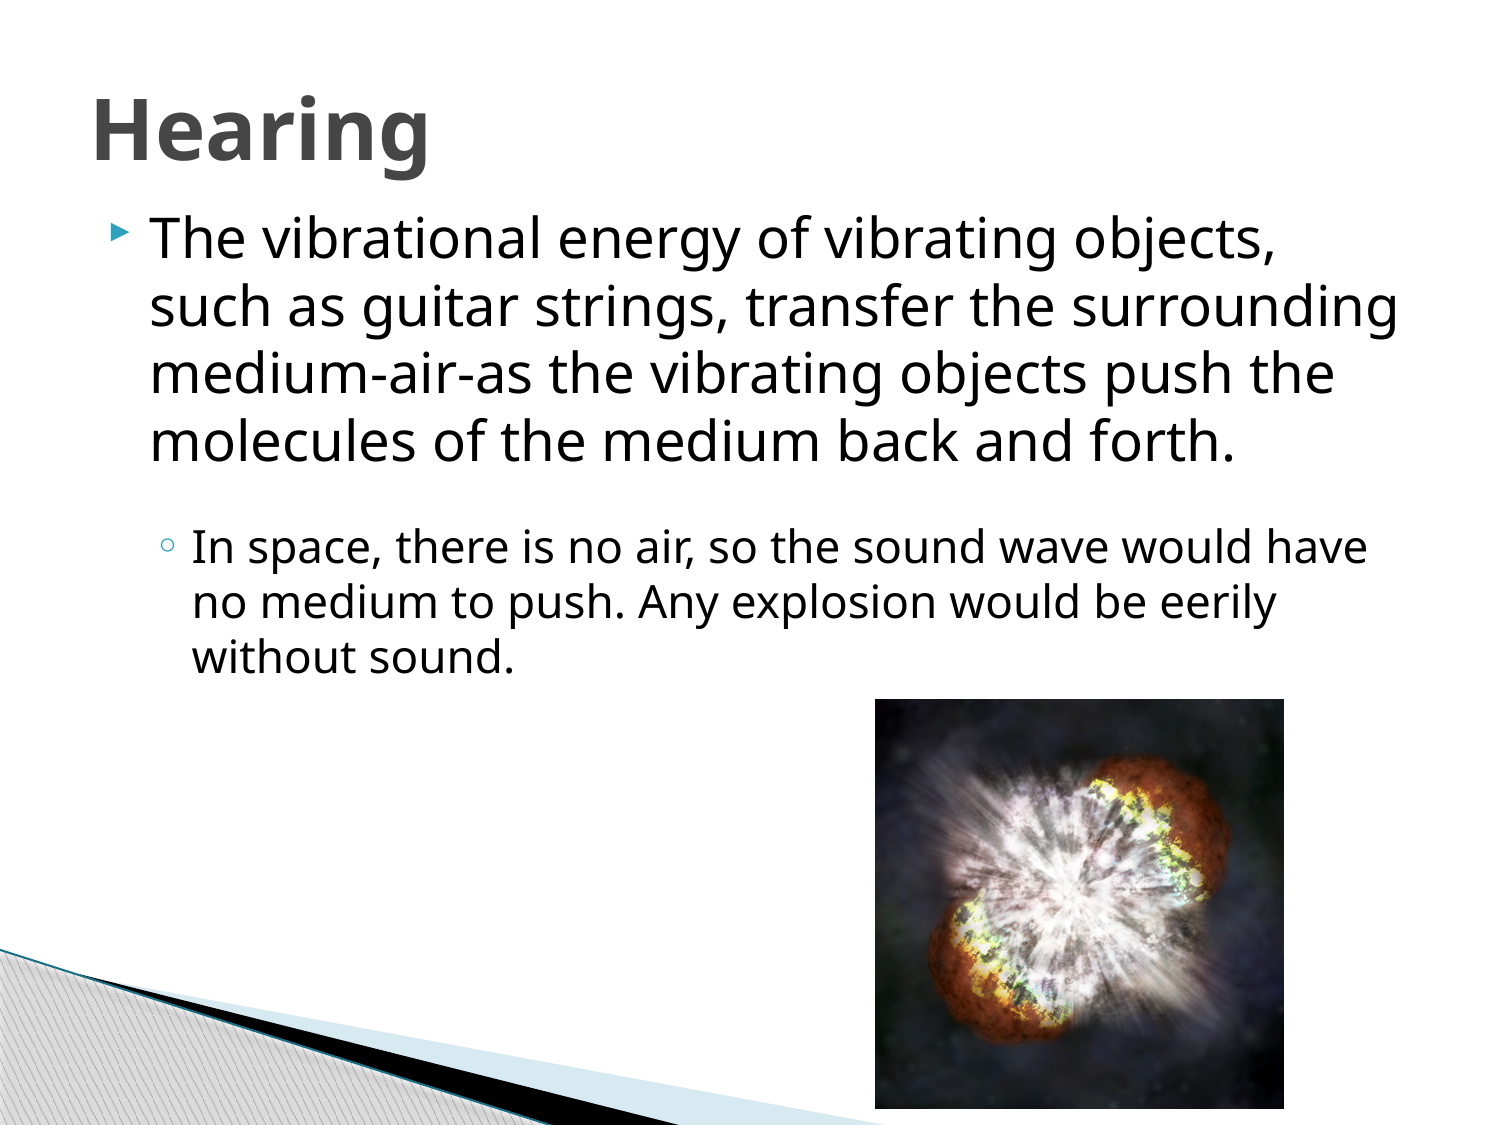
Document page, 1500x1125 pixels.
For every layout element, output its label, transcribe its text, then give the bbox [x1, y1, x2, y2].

picture [874, 699, 1284, 1109]
list The vibrational energy of vibrating objects, such as guitar strings, transfer the surrounding medium-air-as the vibrating objects push the molecules of the medium back and forth. In space, there is no air, so the sound wave would have no medium to push. Any explosion would be eerily without sound. [75, 220, 1425, 938]
title Hearing [75, 32, 1425, 220]
